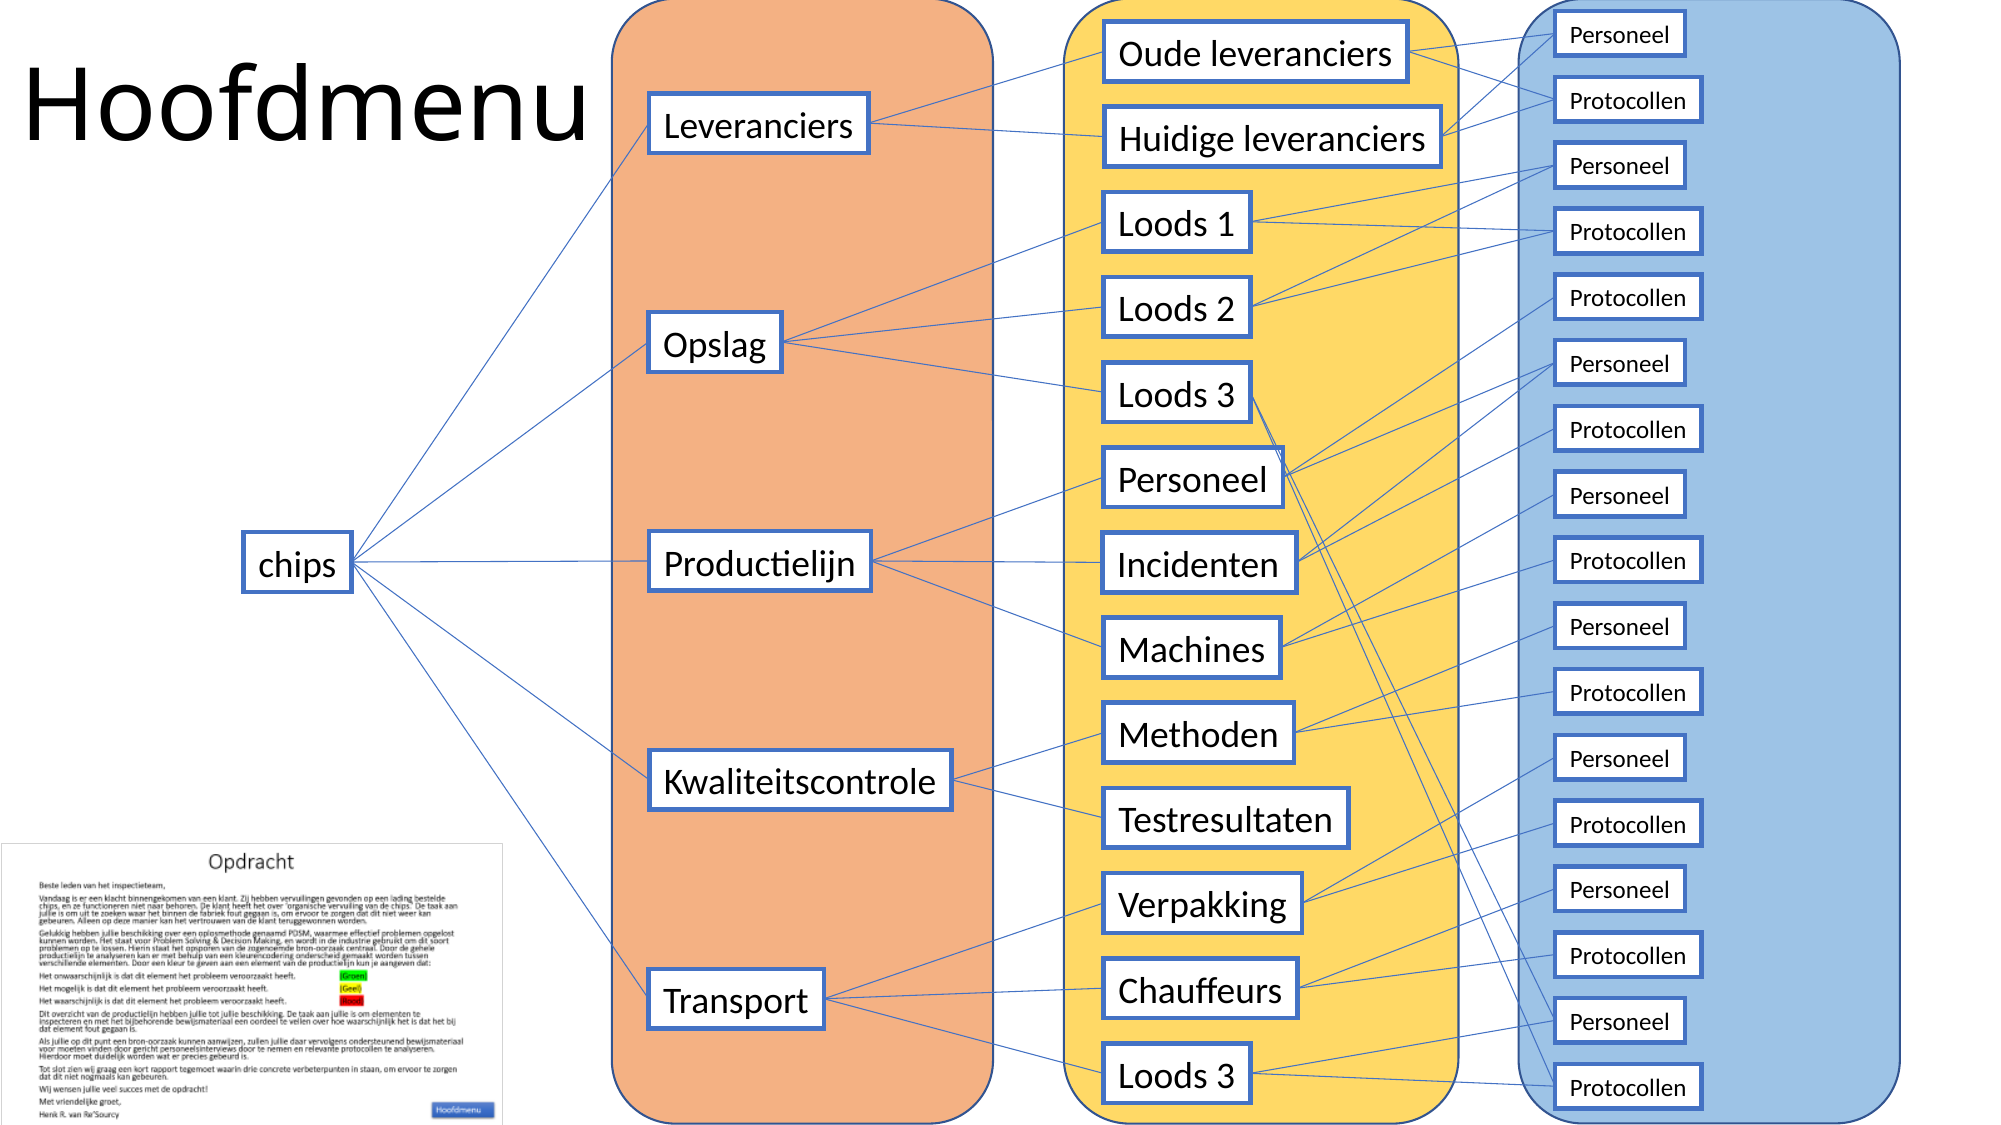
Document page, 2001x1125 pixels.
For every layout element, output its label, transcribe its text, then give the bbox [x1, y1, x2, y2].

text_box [953, 781, 1103, 819]
text_box Loods 3 [1102, 361, 1251, 423]
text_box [1283, 362, 1555, 478]
text_box Hoofdmenu [0, 21, 612, 170]
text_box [1251, 1021, 1555, 1087]
text_box Personeel [1555, 339, 1686, 386]
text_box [781, 342, 1103, 393]
text_box Protocollen [1555, 207, 1703, 254]
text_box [1251, 231, 1555, 308]
text_box [1103, 593, 1251, 617]
text_box [648, 137, 995, 311]
picture [2, 844, 502, 1125]
text_box Personeel [1555, 734, 1686, 781]
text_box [352, 123, 648, 563]
text_box [1442, 137, 1460, 165]
text_box Loods 1 [1102, 191, 1251, 253]
text_box Protocollen [1555, 76, 1703, 123]
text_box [869, 51, 1103, 123]
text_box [1443, 99, 1555, 138]
text_box [648, 373, 995, 530]
text_box [1103, 508, 1251, 531]
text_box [1296, 478, 1555, 563]
text_box [648, 781, 995, 968]
text_box Testresultaten [1103, 787, 1251, 849]
text_box [1103, 308, 1283, 392]
text_box Personeel [1555, 997, 1686, 1044]
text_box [953, 733, 1103, 781]
text_box Verpakking [1102, 872, 1251, 934]
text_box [1251, 392, 1555, 1021]
text_box Protocollen [1555, 668, 1703, 715]
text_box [781, 307, 1103, 342]
text_box Loods 3 [1102, 1042, 1251, 1104]
text_box Loods 2 [1103, 276, 1251, 338]
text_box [824, 903, 1103, 1000]
text_box Personeel [1555, 602, 1686, 649]
text_box [1062, 137, 1251, 222]
text_box Leveranciers [648, 92, 869, 154]
text_box Personeel [1554, 142, 1686, 188]
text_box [1409, 51, 1443, 100]
text_box Protocollen [1555, 931, 1703, 978]
text_box [1517, 0, 1901, 1125]
text_box [1103, 82, 1443, 134]
text_box Personeel [1555, 865, 1686, 912]
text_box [352, 563, 648, 781]
text_box Machines [1102, 617, 1251, 678]
text_box Personeel [1555, 471, 1686, 517]
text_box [1409, 33, 1443, 51]
text_box Protocollen [1555, 800, 1703, 846]
text_box Personeel [1554, 10, 1686, 57]
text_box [1281, 494, 1555, 648]
text_box Transport [647, 968, 824, 1030]
text_box Huidige leveranciers [1103, 106, 1442, 167]
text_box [1303, 757, 1555, 904]
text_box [1298, 889, 1555, 989]
text_box [612, 0, 994, 123]
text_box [1251, 165, 1555, 231]
text_box [648, 592, 995, 778]
text_box [1103, 764, 1251, 787]
text_box [1062, 393, 1251, 477]
text_box Personeel [1102, 446, 1251, 508]
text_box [352, 781, 648, 1000]
text_box [1103, 934, 1251, 957]
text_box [824, 1000, 1103, 1074]
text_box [869, 123, 1103, 137]
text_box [872, 561, 1103, 648]
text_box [1283, 308, 1555, 362]
text_box Protocollen [1555, 273, 1703, 320]
text_box Chauffeurs [1103, 957, 1251, 1019]
text_box [610, 1000, 993, 1125]
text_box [1443, 33, 1555, 99]
text_box chips [243, 531, 352, 593]
text_box [1062, 648, 1251, 733]
text_box Methoden [1102, 702, 1251, 764]
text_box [781, 222, 1103, 307]
text_box Protocollen [1555, 405, 1703, 452]
text_box [1064, 0, 1452, 51]
text_box Opslag [648, 311, 781, 373]
text_box Incidenten [1103, 531, 1251, 593]
text_box Protocollen [1554, 1063, 1703, 1110]
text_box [1295, 648, 1555, 734]
text_box Oude leveranciers [1103, 20, 1409, 82]
text_box [1064, 1074, 1453, 1125]
text_box Protocollen [1555, 536, 1703, 583]
text_box Productielijn [648, 530, 872, 592]
text_box [1103, 253, 1251, 276]
text_box [1062, 819, 1251, 903]
text_box Kwaliteitscontrole [648, 749, 952, 811]
text_box [1103, 1019, 1251, 1042]
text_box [872, 477, 1103, 561]
